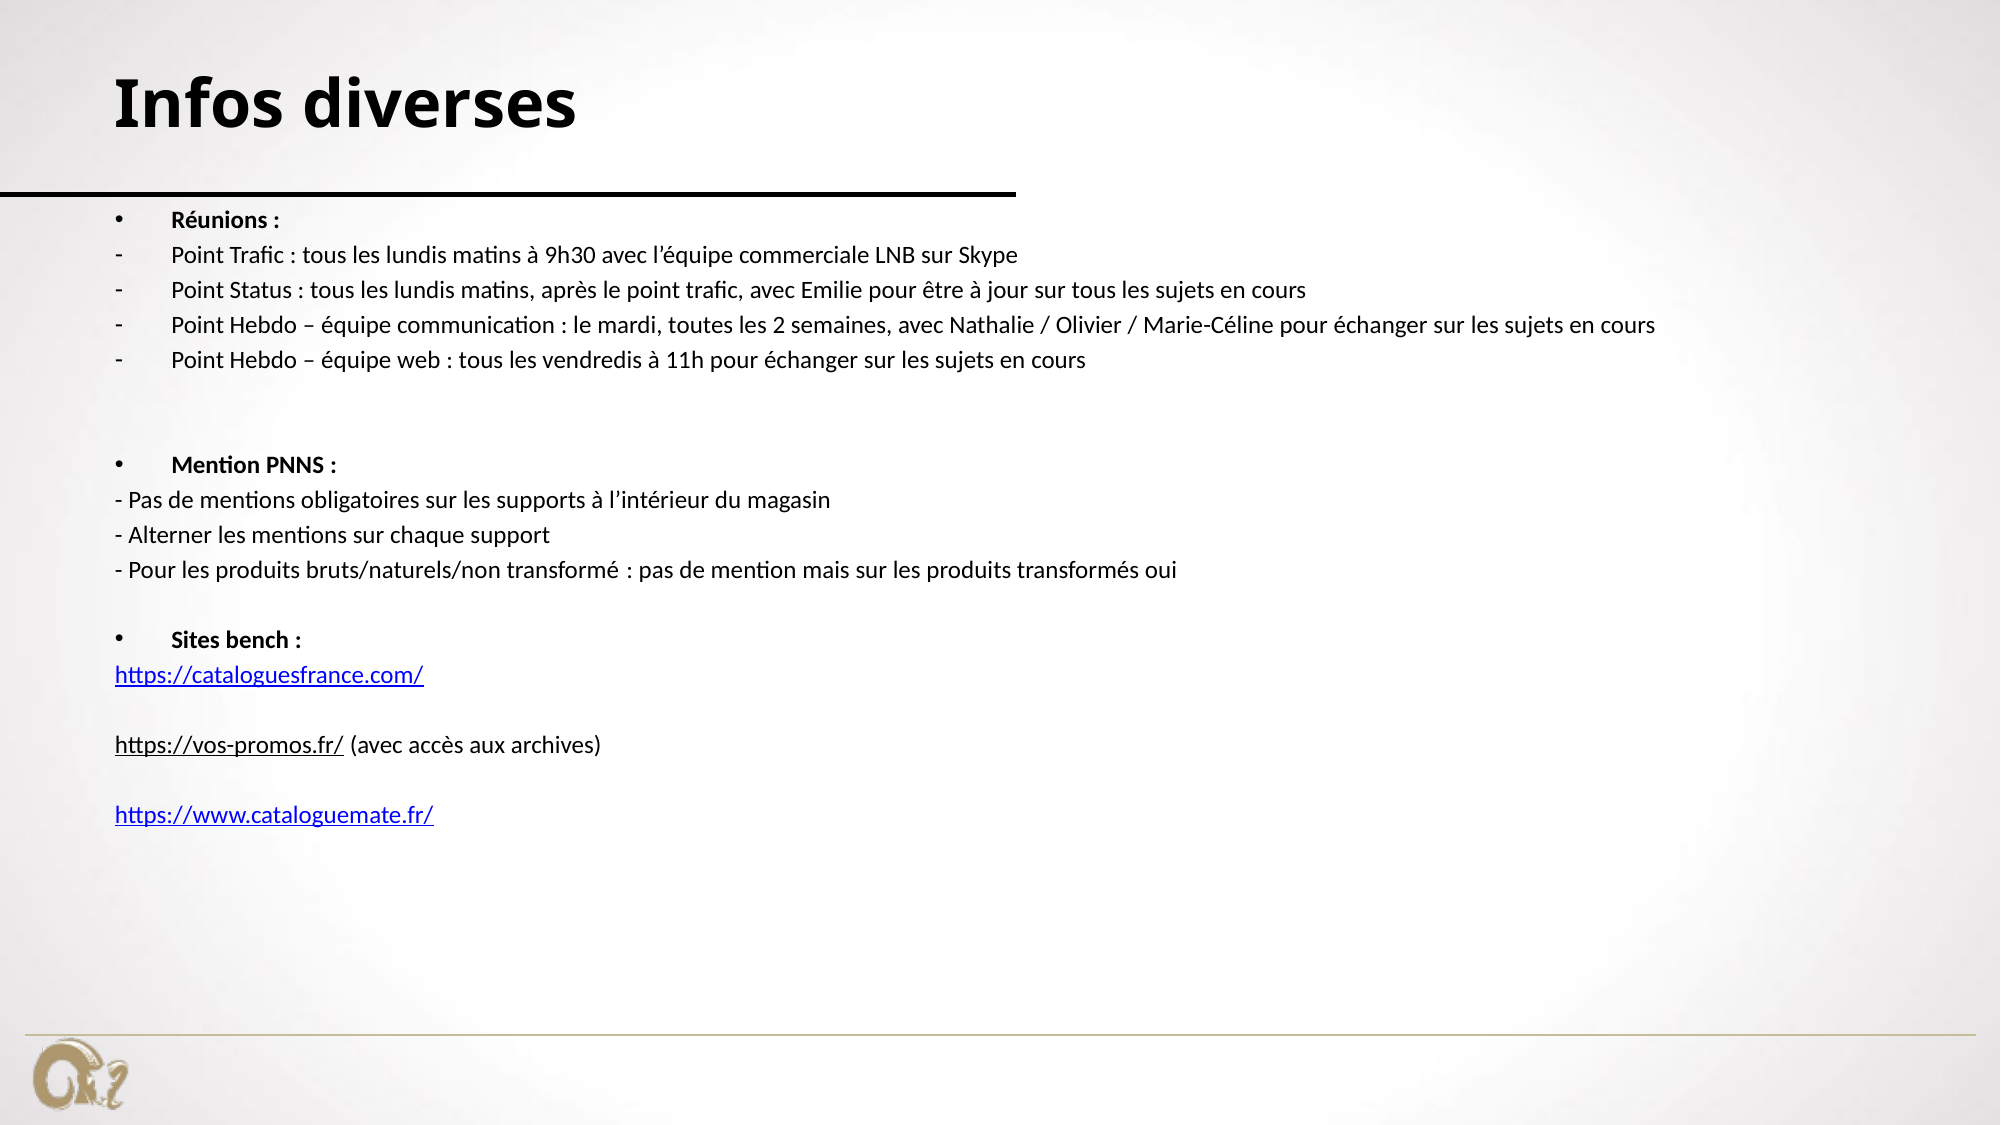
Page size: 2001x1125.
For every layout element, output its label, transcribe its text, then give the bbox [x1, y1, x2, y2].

title Infos diverses [99, 7, 1900, 195]
list Réunions : Point Trafic : tous les lundis matins à 9h30 avec l’équipe commerciale LNB sur Skype Point Status : tous les lundis matins, après le point trafic, avec Emilie pour être à jour sur tous les sujets en cours Point Hebdo – équipe communication : le mardi, toutes les 2 semaines, avec Nathalie / Olivier / Marie-Céline pour échanger sur les sujets en cours Point Hebdo – équipe web : tous les vendredis à 11h pour échanger sur les sujets en cours Mention PNNS : - Pas de mentions obligatoires sur les supports à l’intérieur du magasin - Alterner les mentions sur chaque support - Pour les produits bruts/naturels/non transformé : pas de mention mais sur les produits transformés oui Sites bench : https://cataloguesfrance.com/ https://vos-promos.fr/ (avec accès aux archives) https://www.cataloguemate.fr/ [99, 196, 1680, 970]
picture [0, 0, 2000, 1125]
